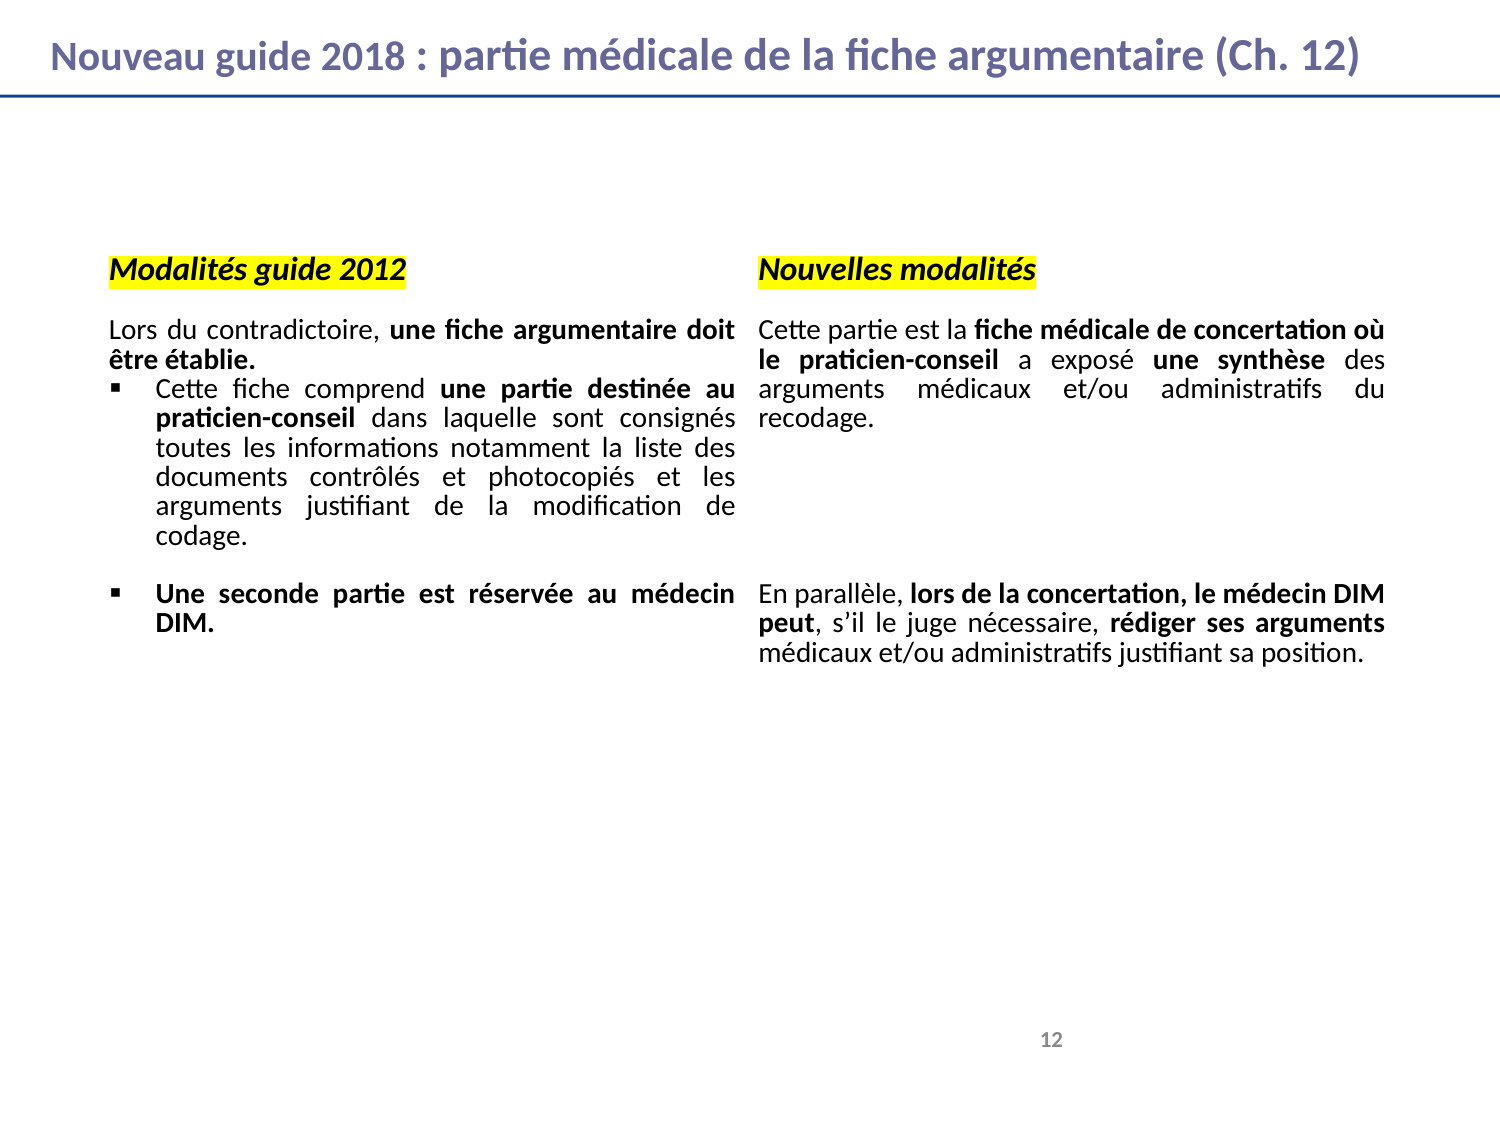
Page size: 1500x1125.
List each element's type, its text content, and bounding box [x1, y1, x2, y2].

title Nouveau guide 2018 : partie médicale de la fiche argumentaire (Ch. 12) [35, 17, 1459, 82]
table_header Nouvelles modalités Cette partie est la fiche médicale de concertation où le praticien-conseil a exposé une synthèse des arguments médicaux et/ou administratifs du recodage. En parallèle, lors de la concertation, le médecin DIM peut, s’il le juge nécessaire, rédiger ses arguments médicaux et/ou administratifs justifiant sa position. [748, 256, 1396, 760]
slide_number 12 [874, 1017, 1225, 1078]
table_header Modalités guide 2012 Lors du contradictoire, une fiche argumentaire doit être établie. Cette fiche comprend une partie destinée au praticien-conseil dans laquelle sont consignés toutes les informations notamment la liste des documents contrôlés et photocopiés et les arguments justifiant de la modification de codage. Une seconde partie est réservée au médecin DIM. [98, 256, 746, 760]
